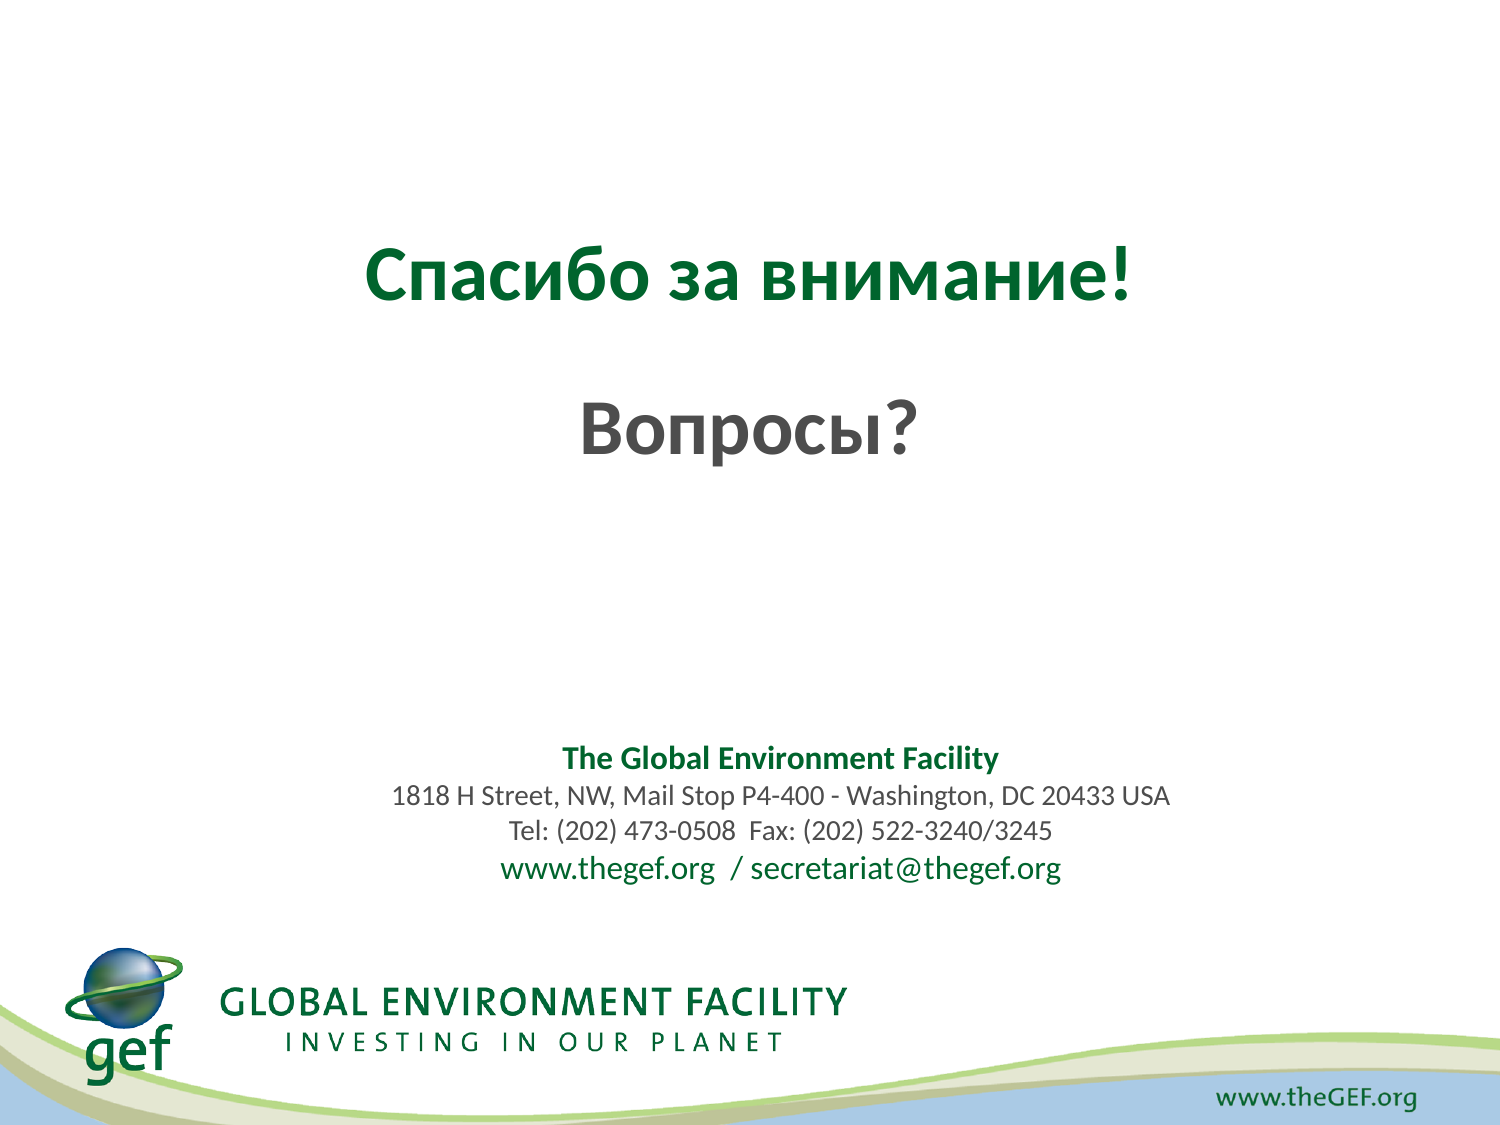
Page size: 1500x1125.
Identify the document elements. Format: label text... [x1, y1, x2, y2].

text_box Спасибо за внимание! [0, 212, 1500, 325]
picture [0, 920, 1500, 1125]
text_box Вопросы? [0, 366, 1500, 480]
text_box The Global Environment Facility 1818 H Street, NW, Mail Stop P4-400 - Washington, DC 20433 USA Tel: (202) 473-0508 Fax: (202) 522-3240/3245 www.thegef.org / secretariat@thegef.org [237, 749, 1325, 913]
